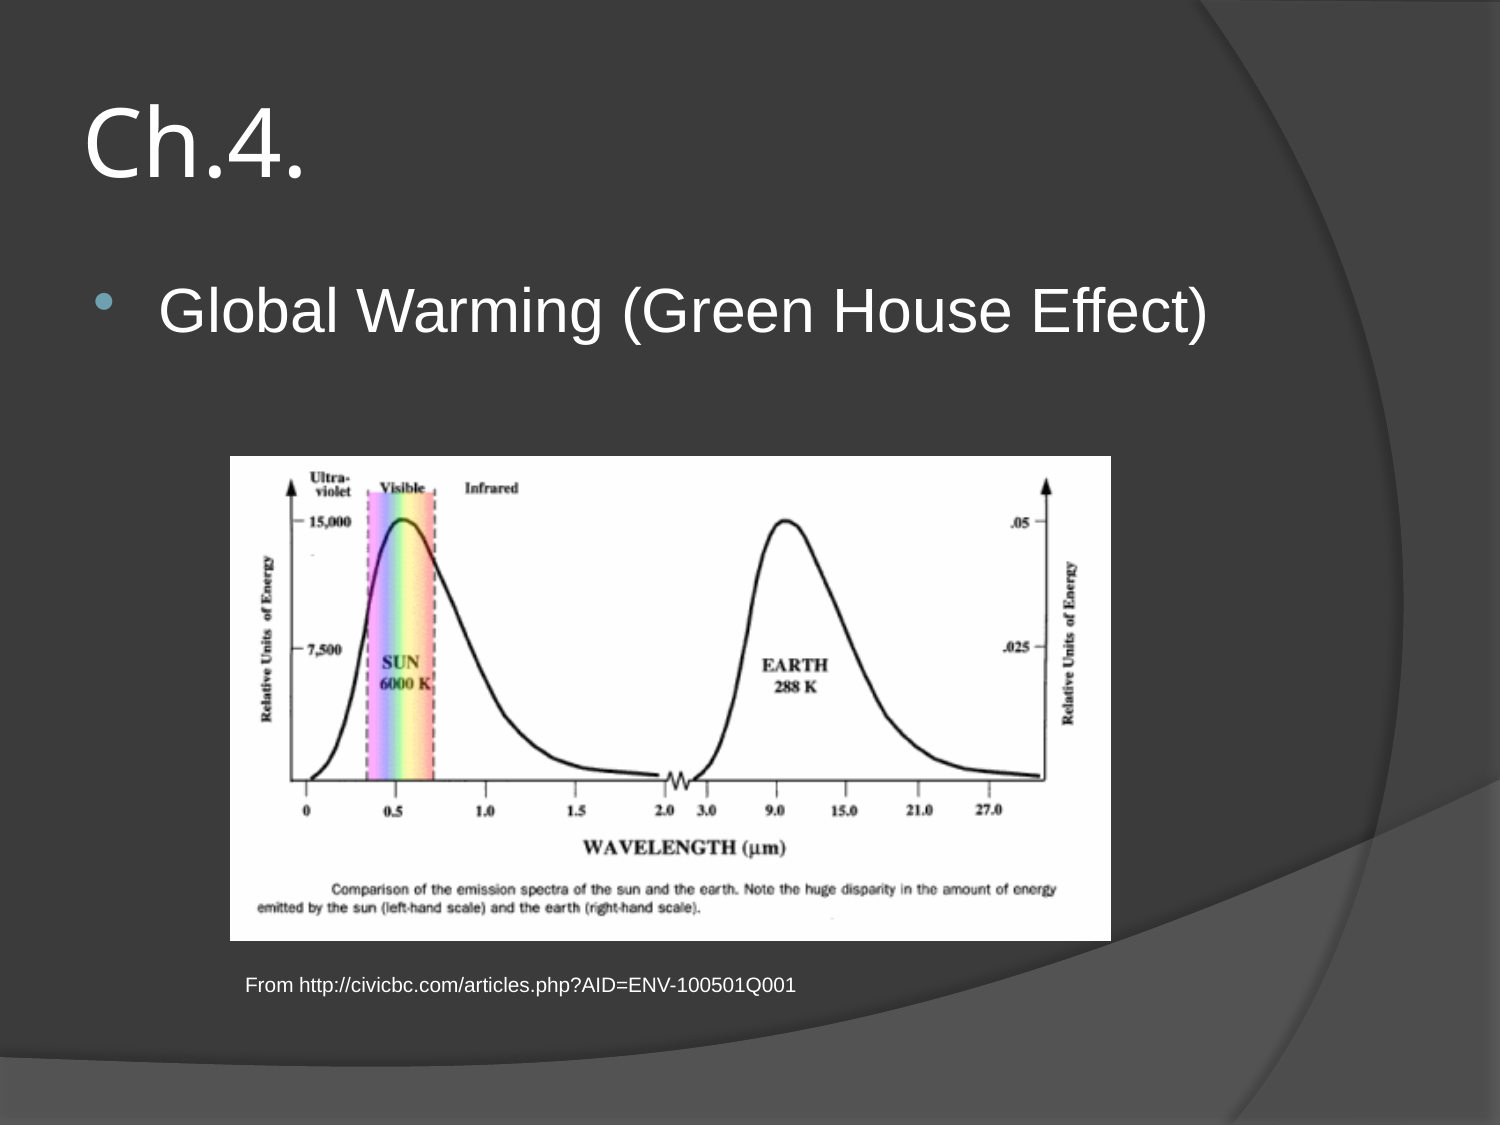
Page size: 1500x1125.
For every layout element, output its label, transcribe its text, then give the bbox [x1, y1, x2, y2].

text_box From http://civicbc.com/articles.php?AID=ENV-100501Q001 [230, 964, 981, 1004]
list Global Warming (Green House Effect) [75, 262, 1300, 1005]
picture [229, 455, 1112, 941]
title Ch.4. [75, 45, 1447, 233]
